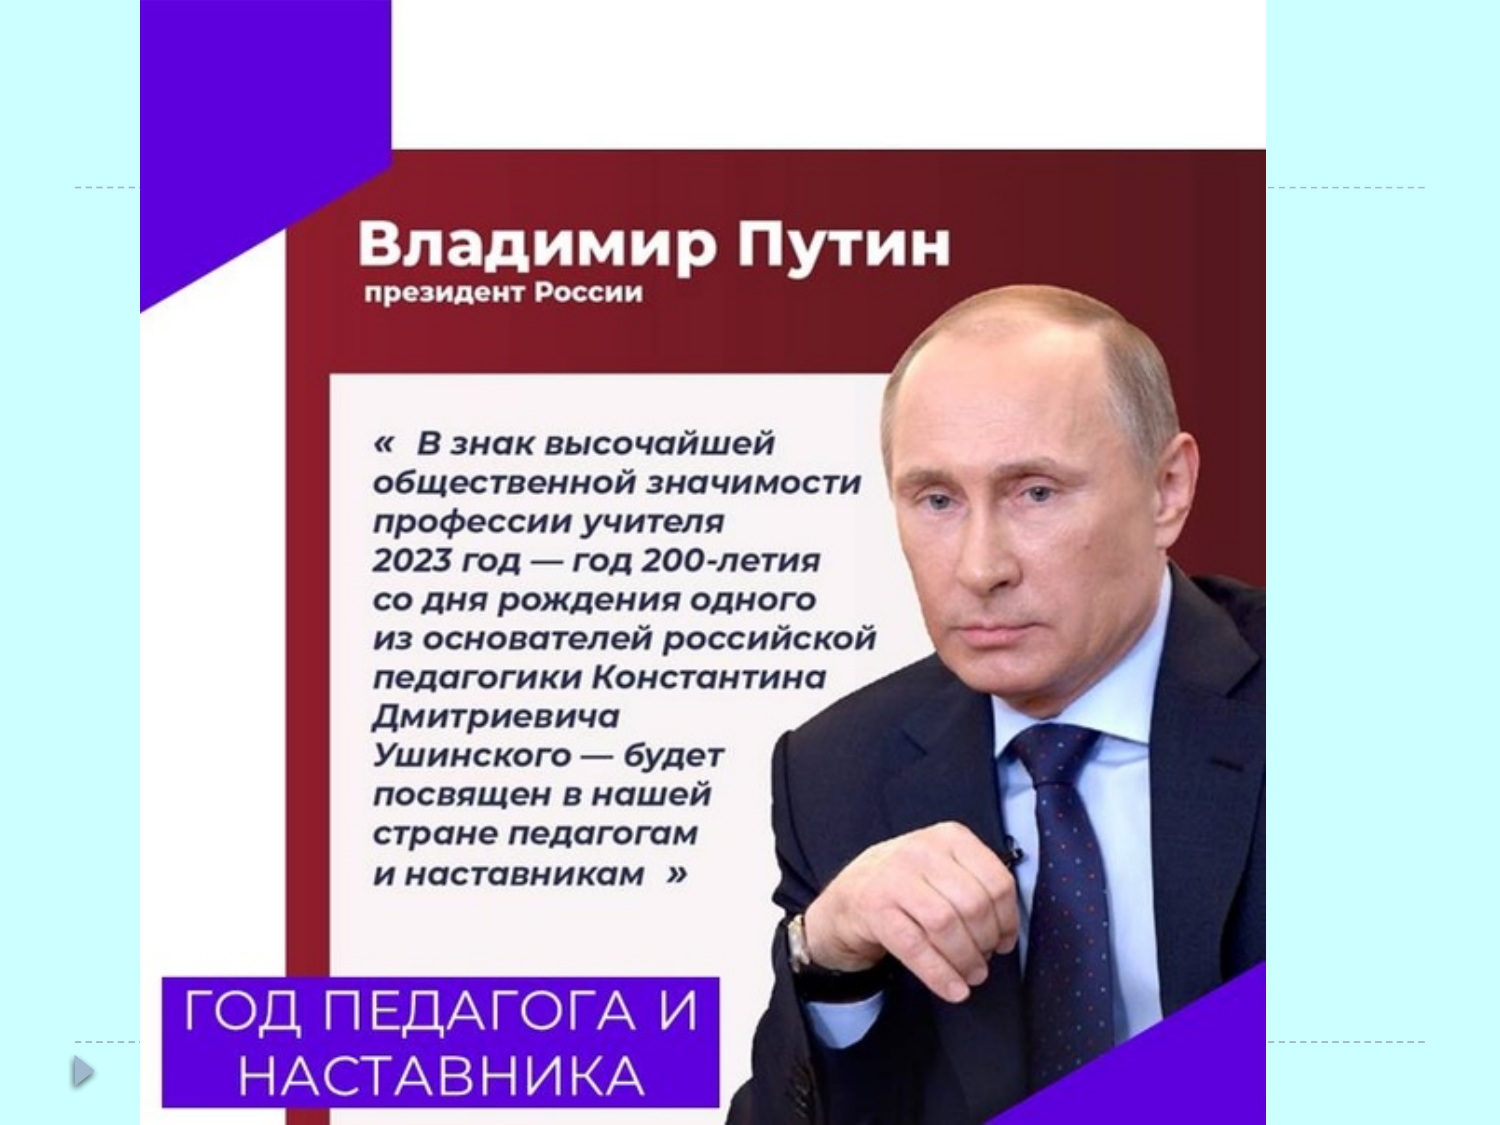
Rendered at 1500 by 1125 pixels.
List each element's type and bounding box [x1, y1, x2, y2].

picture [140, 0, 1266, 1125]
